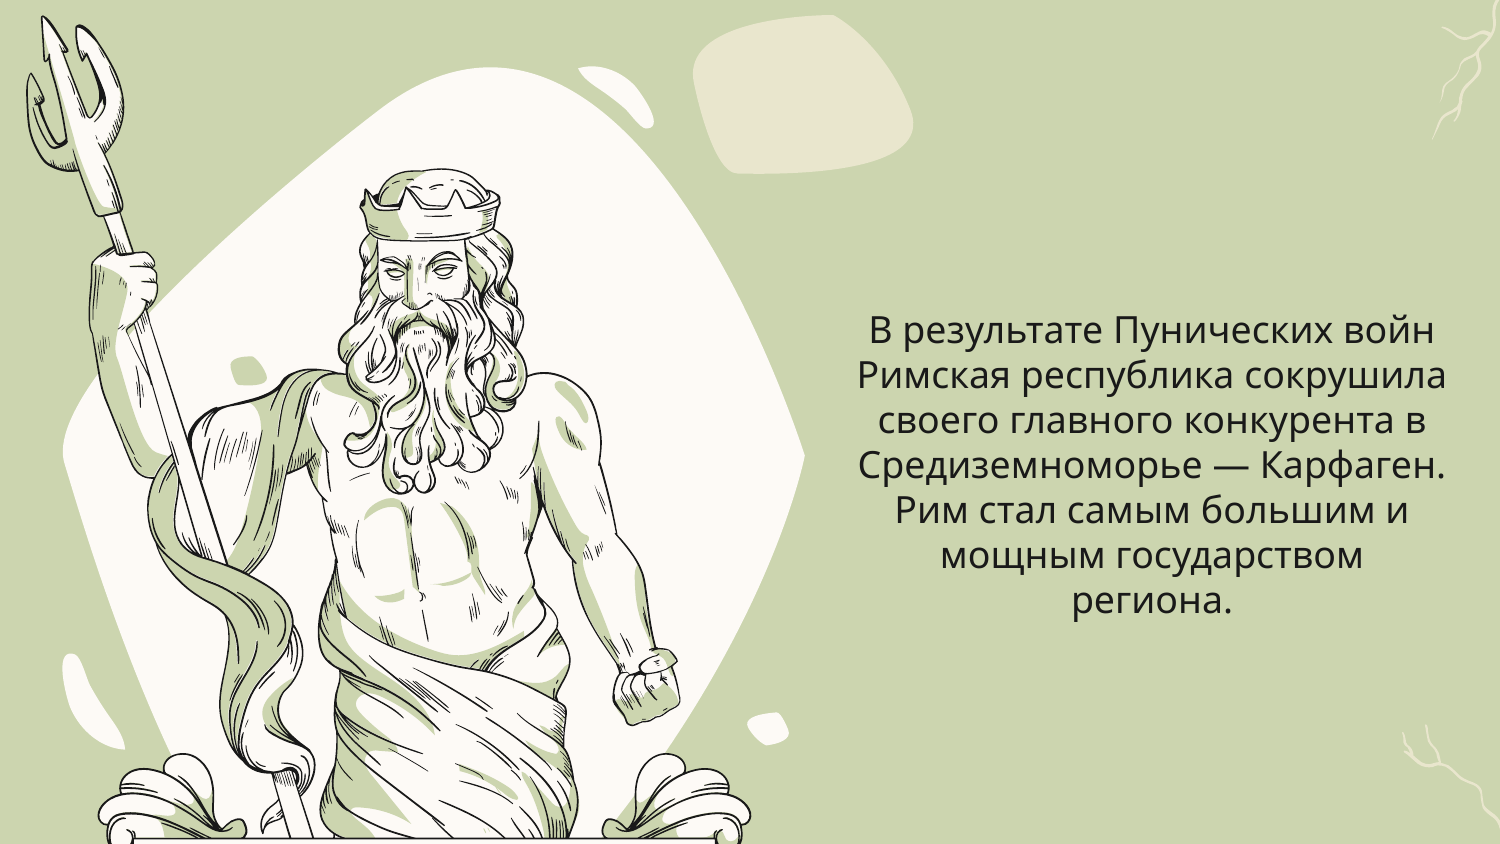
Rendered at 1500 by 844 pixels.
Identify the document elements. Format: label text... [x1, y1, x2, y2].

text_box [0, 0, 972, 844]
title В результате Пунических войн Римская республика сокрушила своего главного конкурента в Средиземноморье — Карфаген. Рим стал самым большим и мощным государством региона. [976, 416, 1465, 511]
